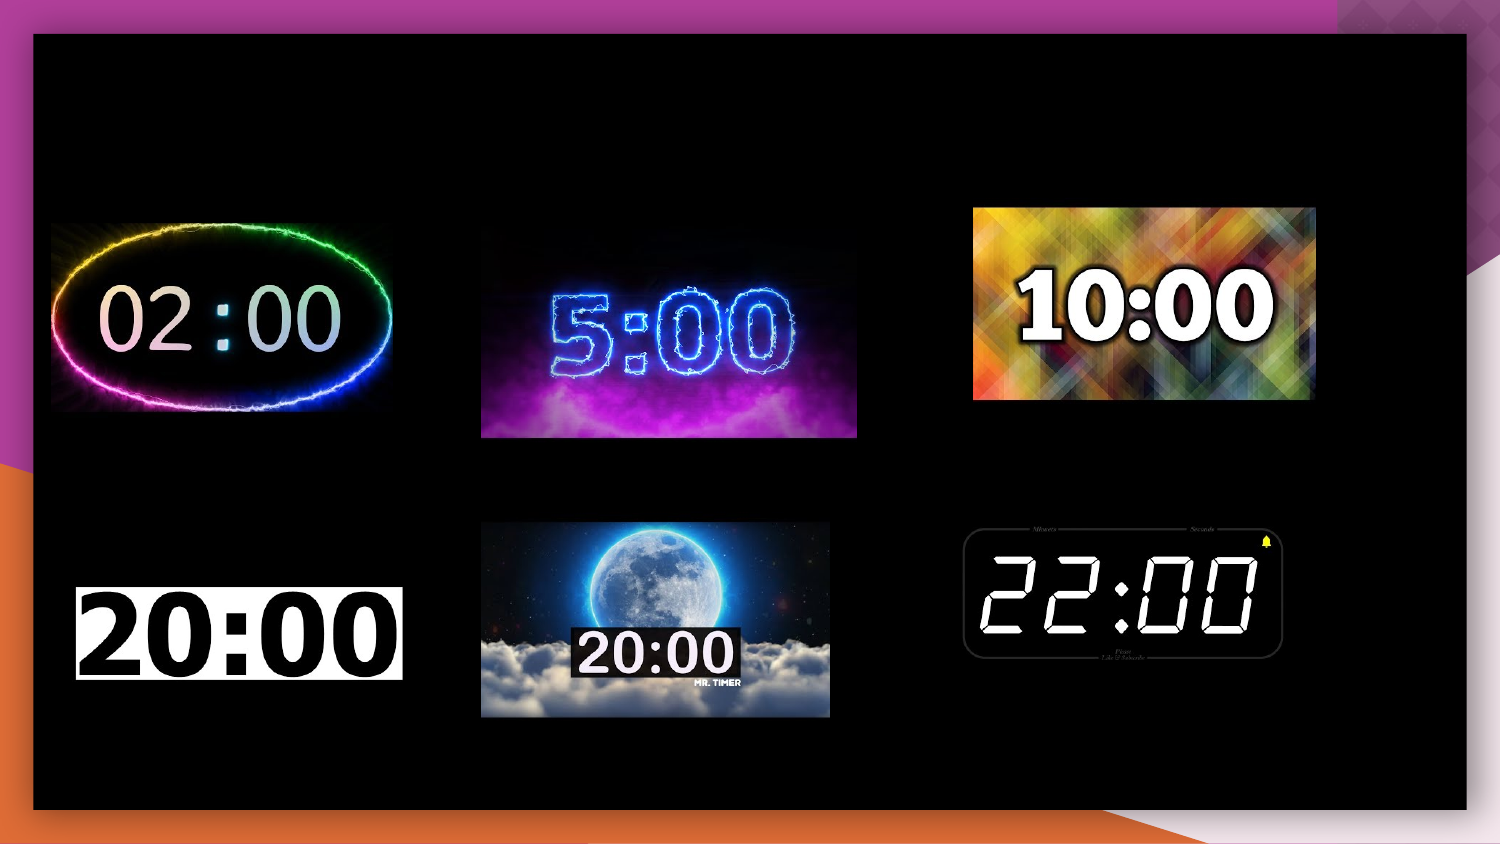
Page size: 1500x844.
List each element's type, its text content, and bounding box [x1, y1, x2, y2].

picture [948, 461, 1298, 724]
title Timers [134, 138, 1366, 296]
picture [481, 190, 857, 473]
picture [66, 505, 409, 763]
picture [481, 488, 831, 750]
picture [50, 188, 394, 446]
picture [973, 175, 1316, 432]
